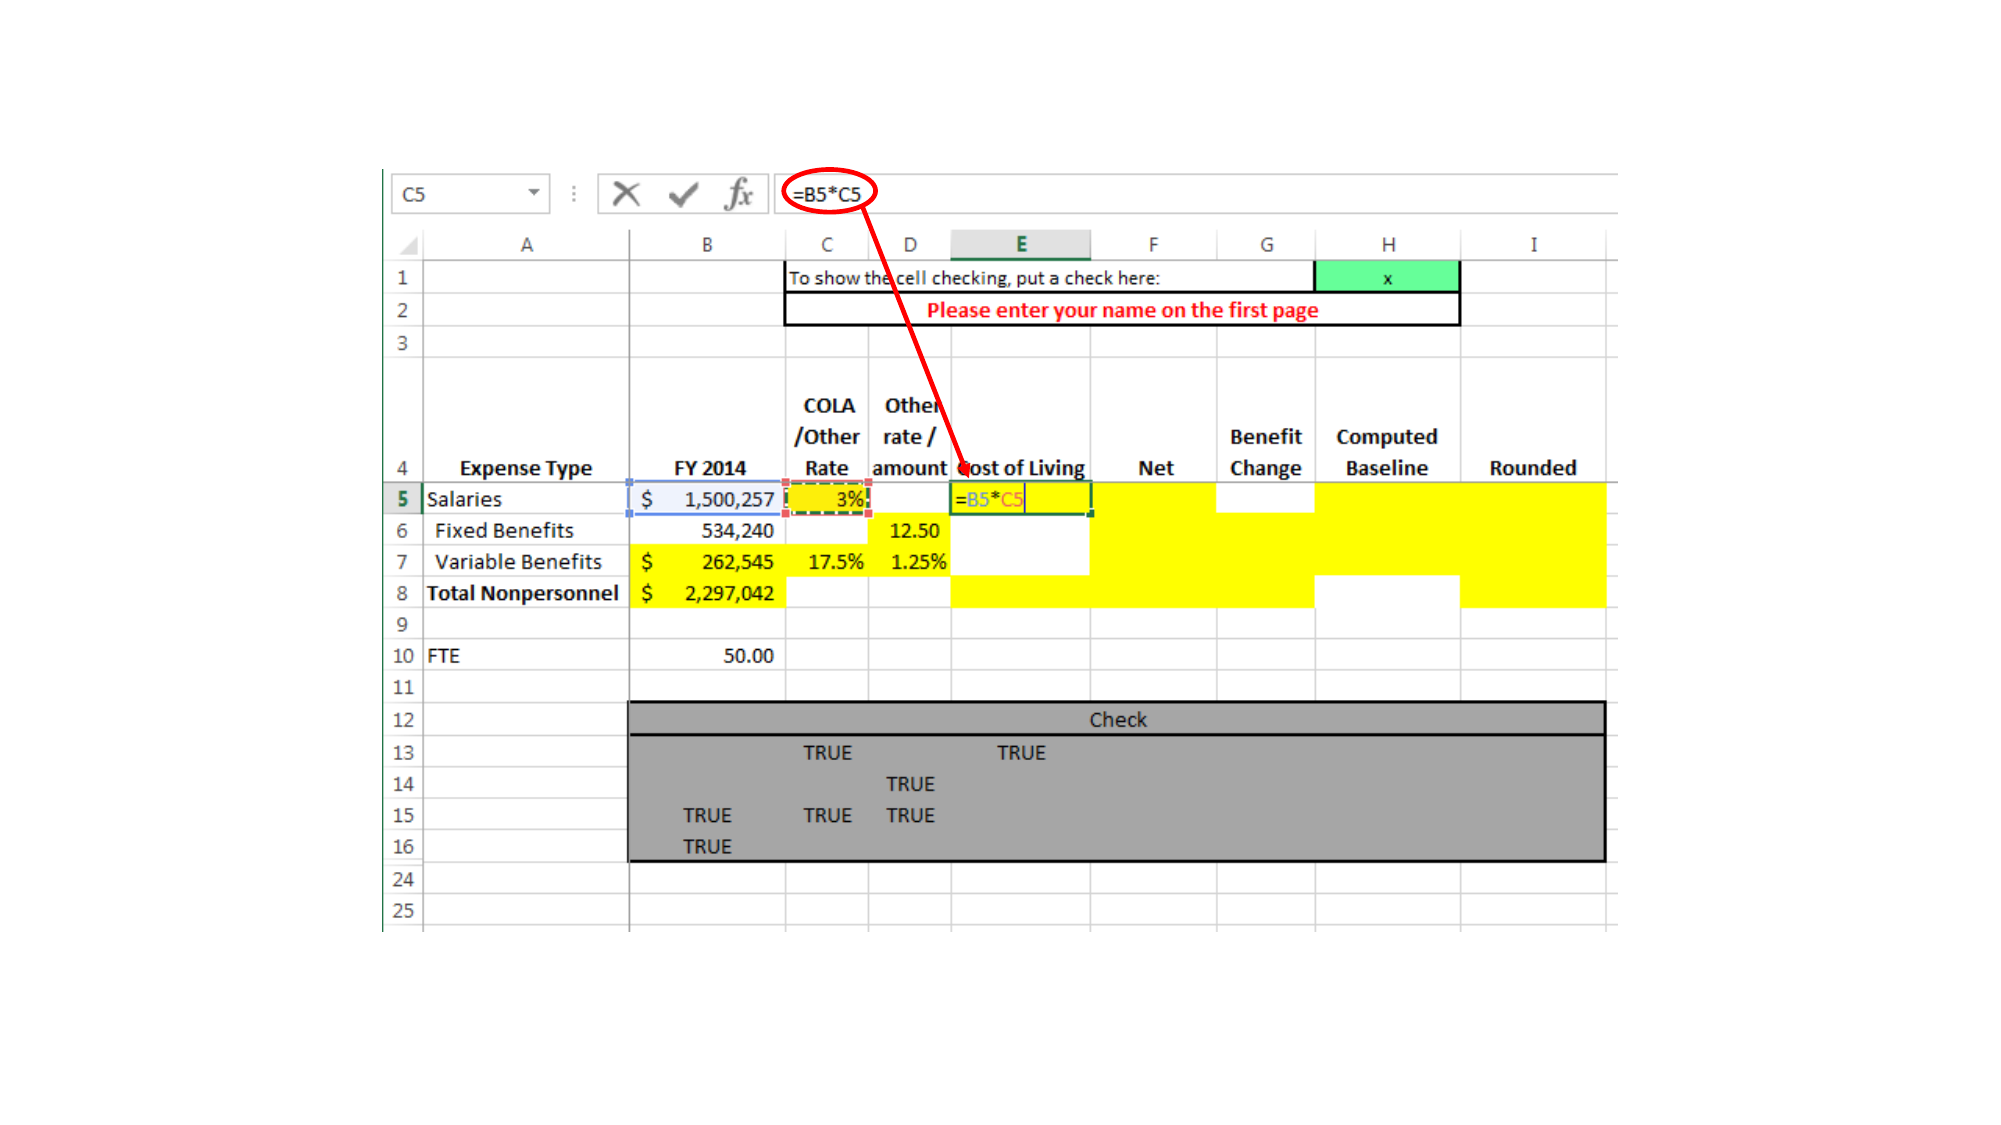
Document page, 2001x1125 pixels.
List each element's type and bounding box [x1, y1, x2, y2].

text_box [862, 205, 969, 479]
list [381, 169, 1618, 932]
